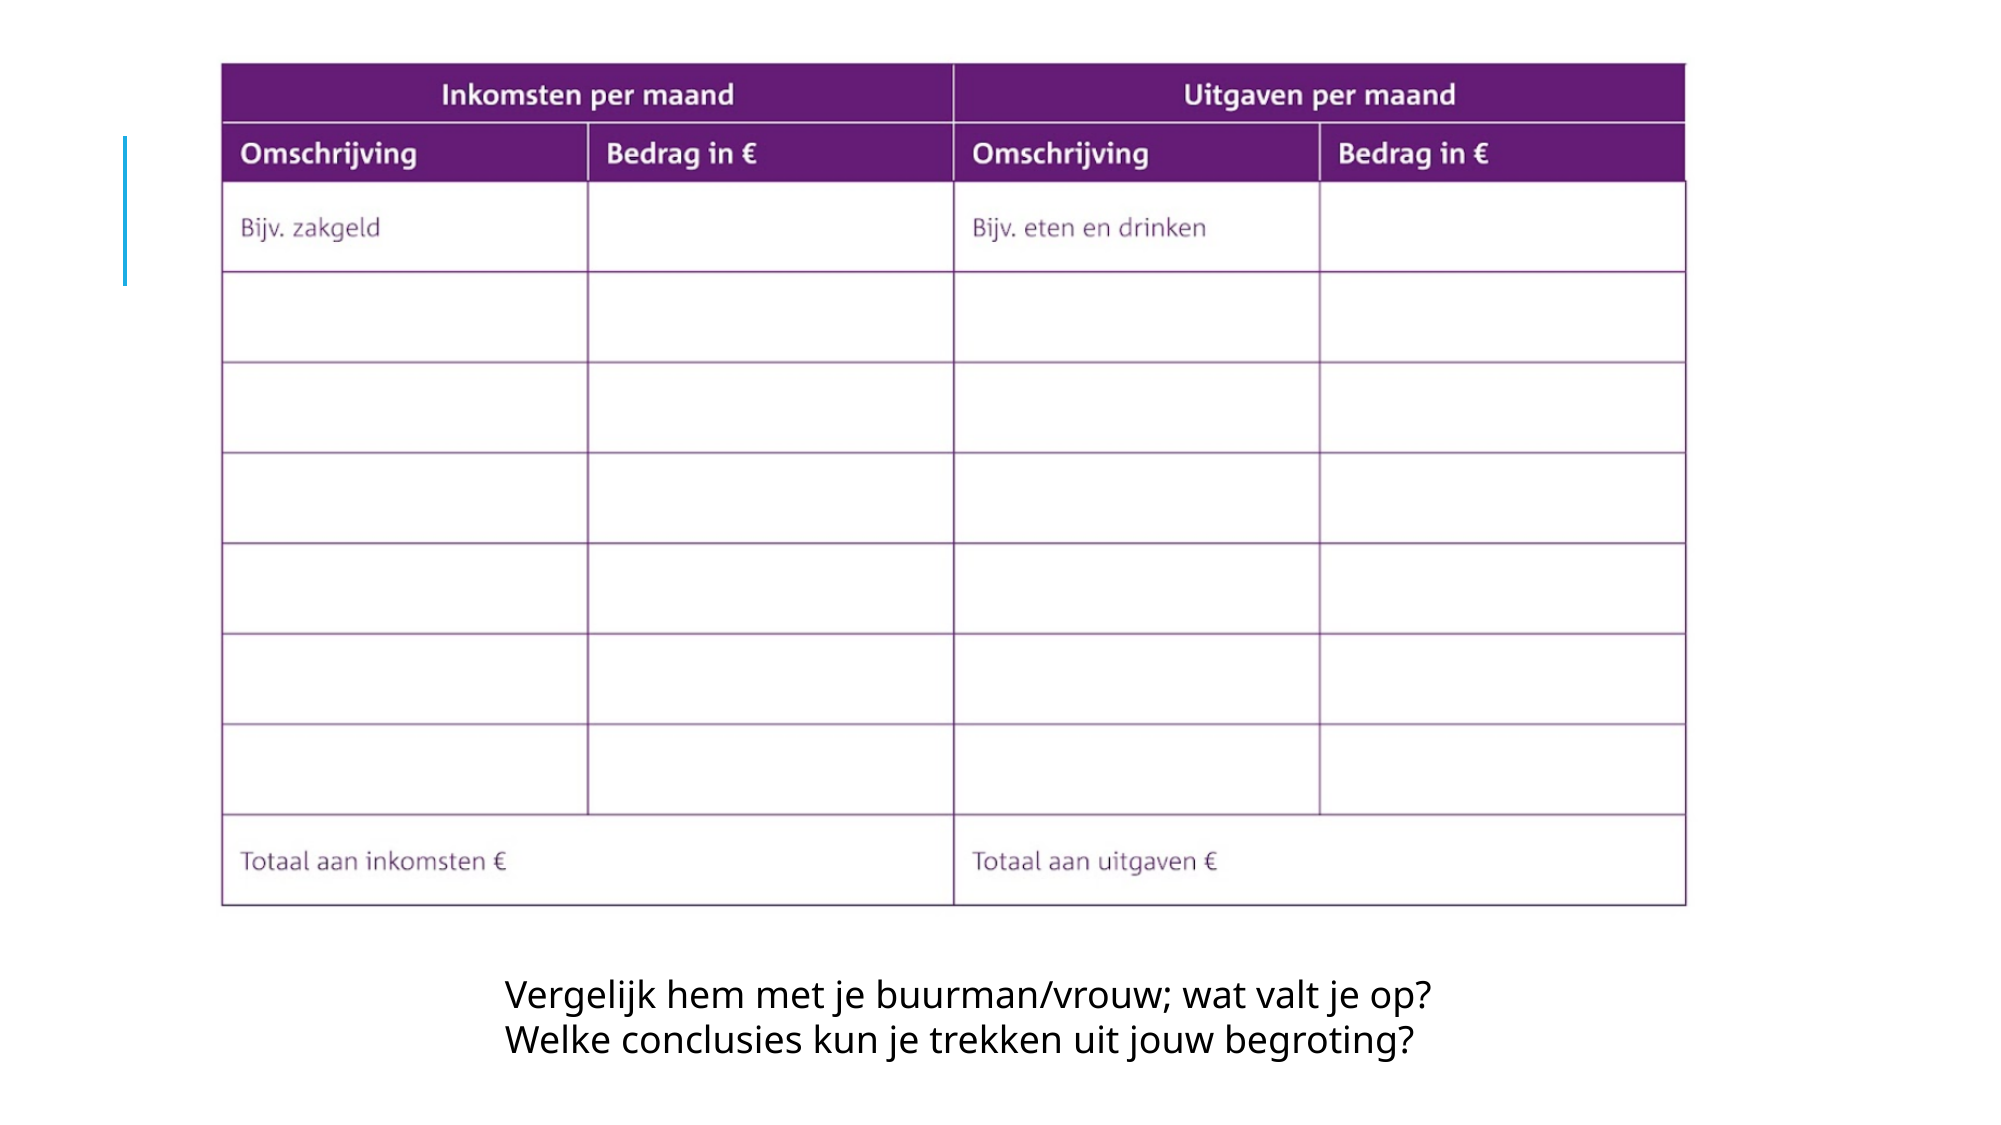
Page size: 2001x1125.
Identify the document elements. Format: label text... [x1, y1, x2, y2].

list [185, 36, 1774, 939]
text_box Vergelijk hem met je buurman/vrouw; wat valt je op? Welke conclusies kun je trekken uit jouw begroting? [490, 963, 1692, 1114]
